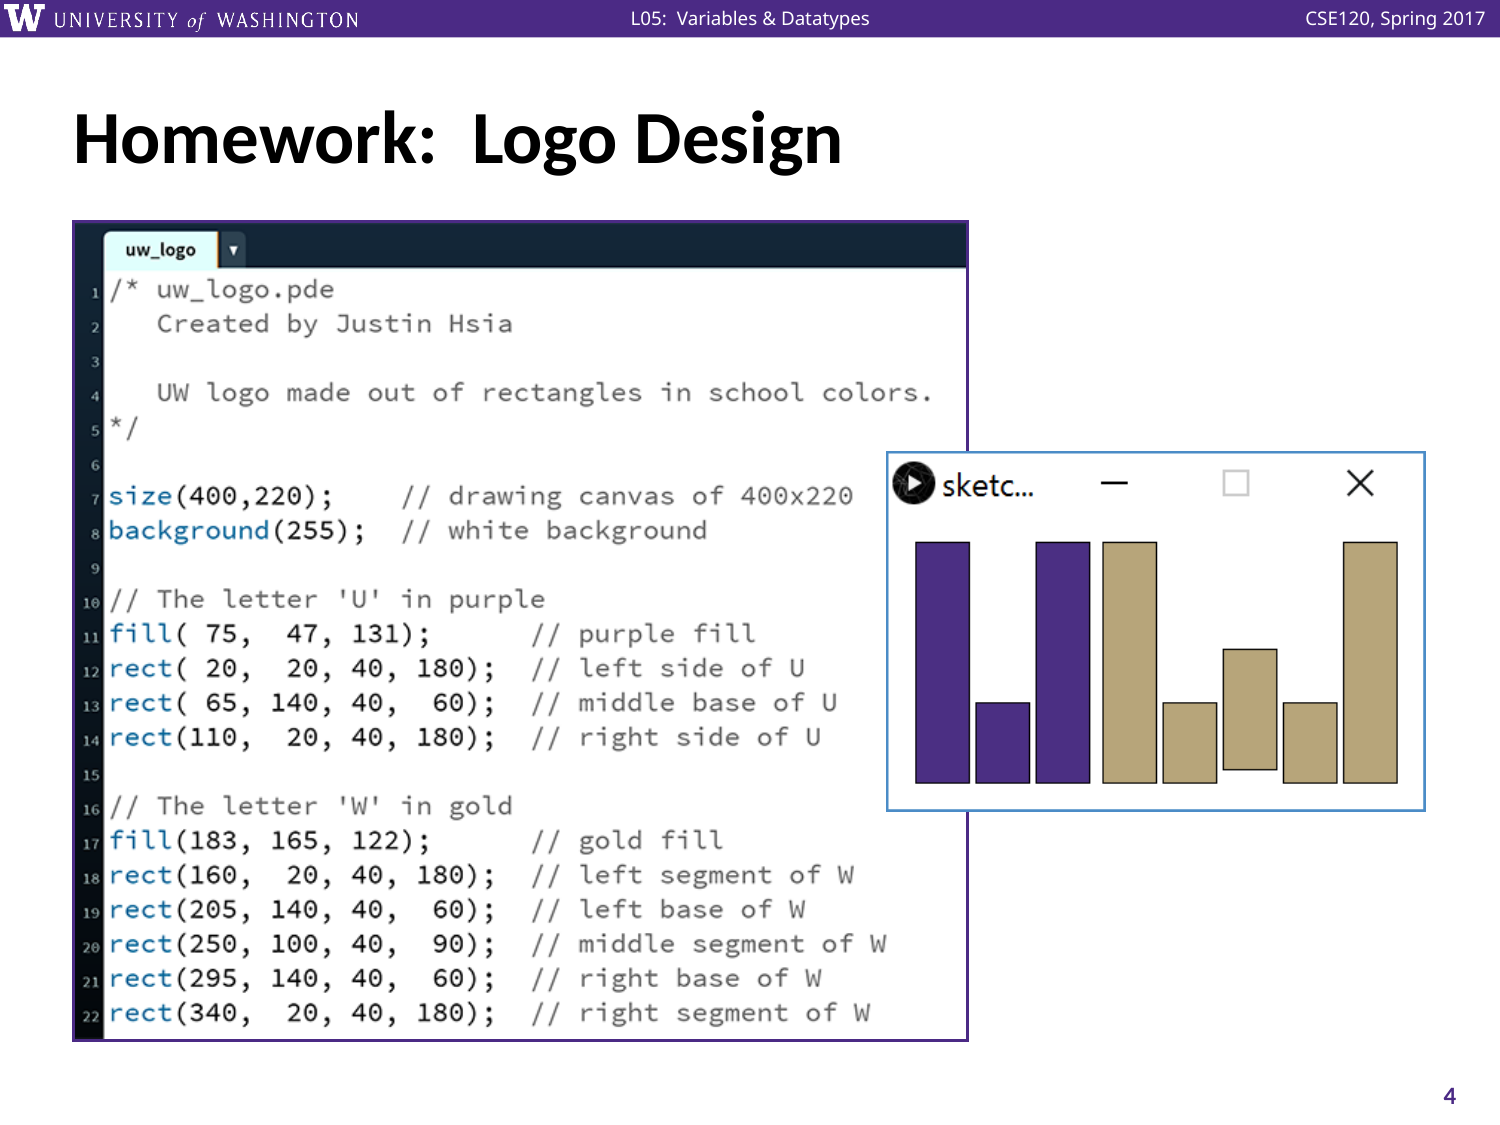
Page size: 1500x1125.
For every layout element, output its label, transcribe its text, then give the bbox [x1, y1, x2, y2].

slide_number 4 [1400, 1065, 1500, 1125]
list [74, 223, 967, 1040]
title Homework: Logo Design [58, 71, 1438, 197]
picture [4, 4, 358, 32]
picture [886, 450, 1426, 812]
